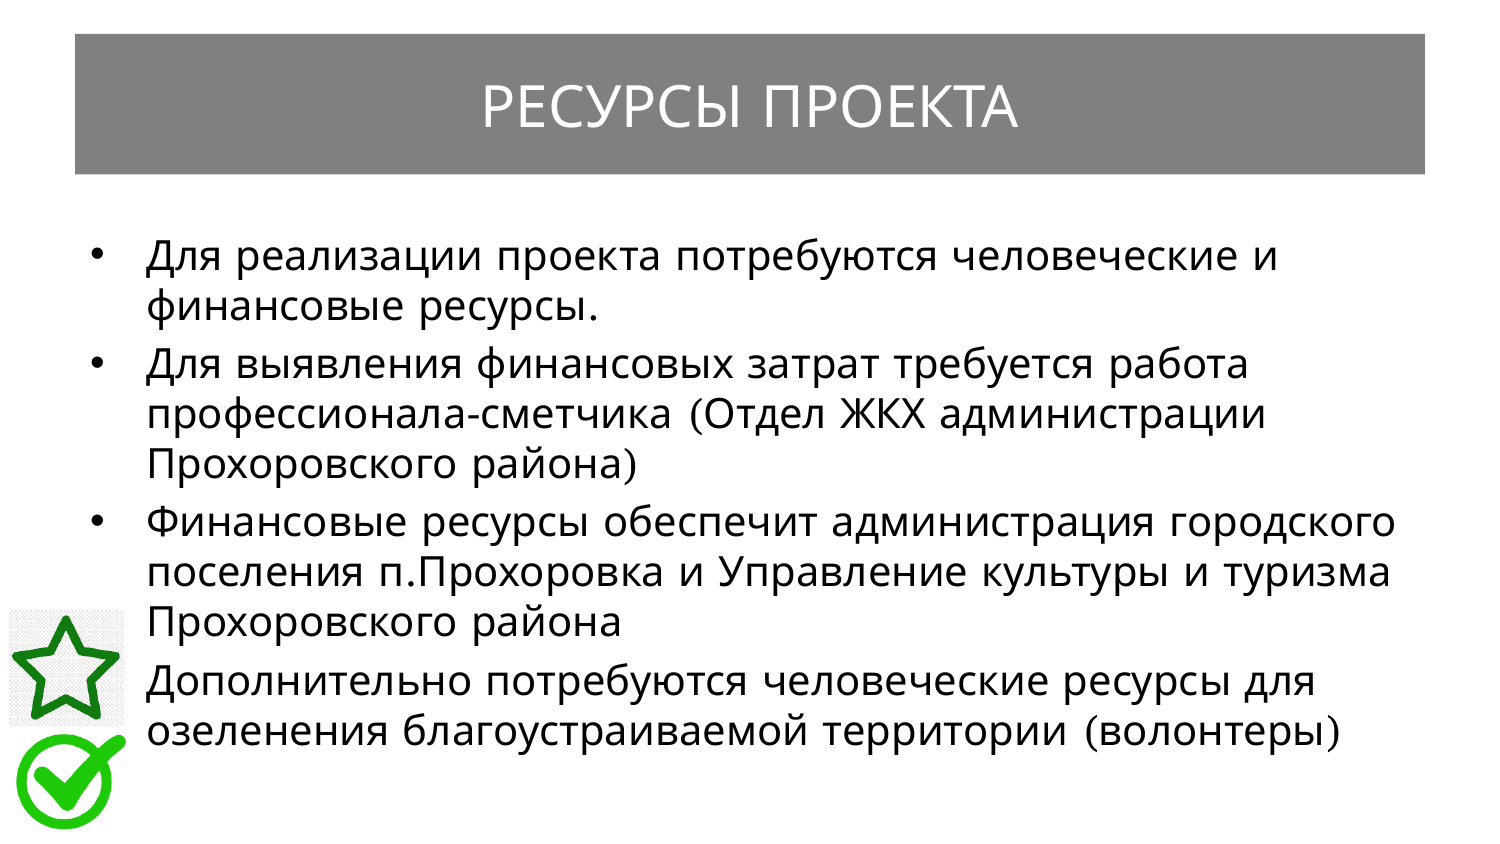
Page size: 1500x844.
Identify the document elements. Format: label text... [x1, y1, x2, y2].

text_box Для реализации проекта потребуются человеческие и финансовые ресурсы. Для выявления финансовых затрат требуется работа профессионала-сметчика (Отдел ЖКХ администрации Прохоровского района) Финансовые ресурсы обеспечит администрация городского поселения п.Прохоровка и Управление культуры и туризма Прохоровского района Дополнительно потребуются человеческие ресурсы для озеленения благоустраиваемой территории (волонтеры) [74, 220, 1425, 563]
picture [0, 610, 127, 844]
title РЕСУРСЫ ПРОЕКТА [75, 33, 1425, 175]
